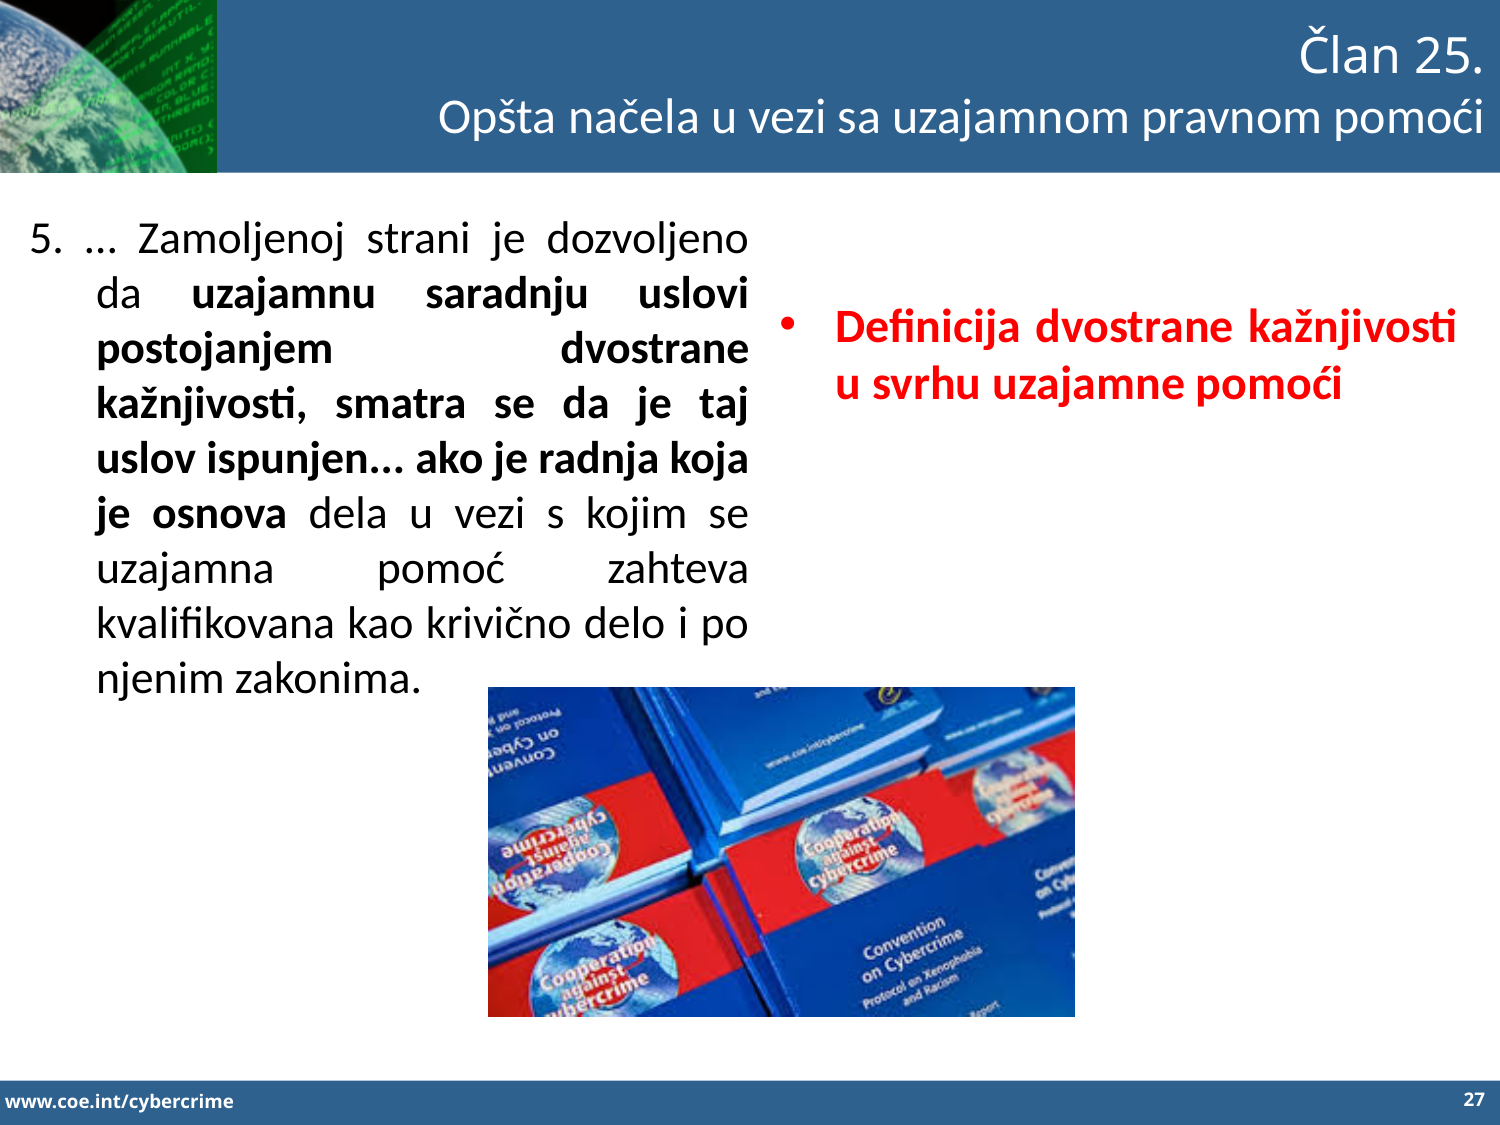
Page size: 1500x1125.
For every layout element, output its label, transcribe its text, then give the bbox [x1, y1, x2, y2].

text_box Član 25. Opšta načela u vezi sa uzajamnom pravnom pomoći [252, 13, 1500, 166]
picture [0, 1, 217, 173]
picture [488, 687, 1075, 1017]
text_box Definicija dvostrane kažnjivosti u svrhu uzajamne pomoći [764, 287, 1474, 417]
slide_number 27 [1149, 1079, 1500, 1125]
text_box 5. … Zamoljenoj strani je dozvoljeno da uzajamnu saradnju uslovi postojanjem dvostrane kažnjivosti, smatra se da je taj uslov ispunjen... ako je radnja koja je osnova dela u vezi s kojim se uzajamna pomoć zahteva kvalifikovana kao krivično delo i po njenim zakonima. [14, 200, 765, 711]
